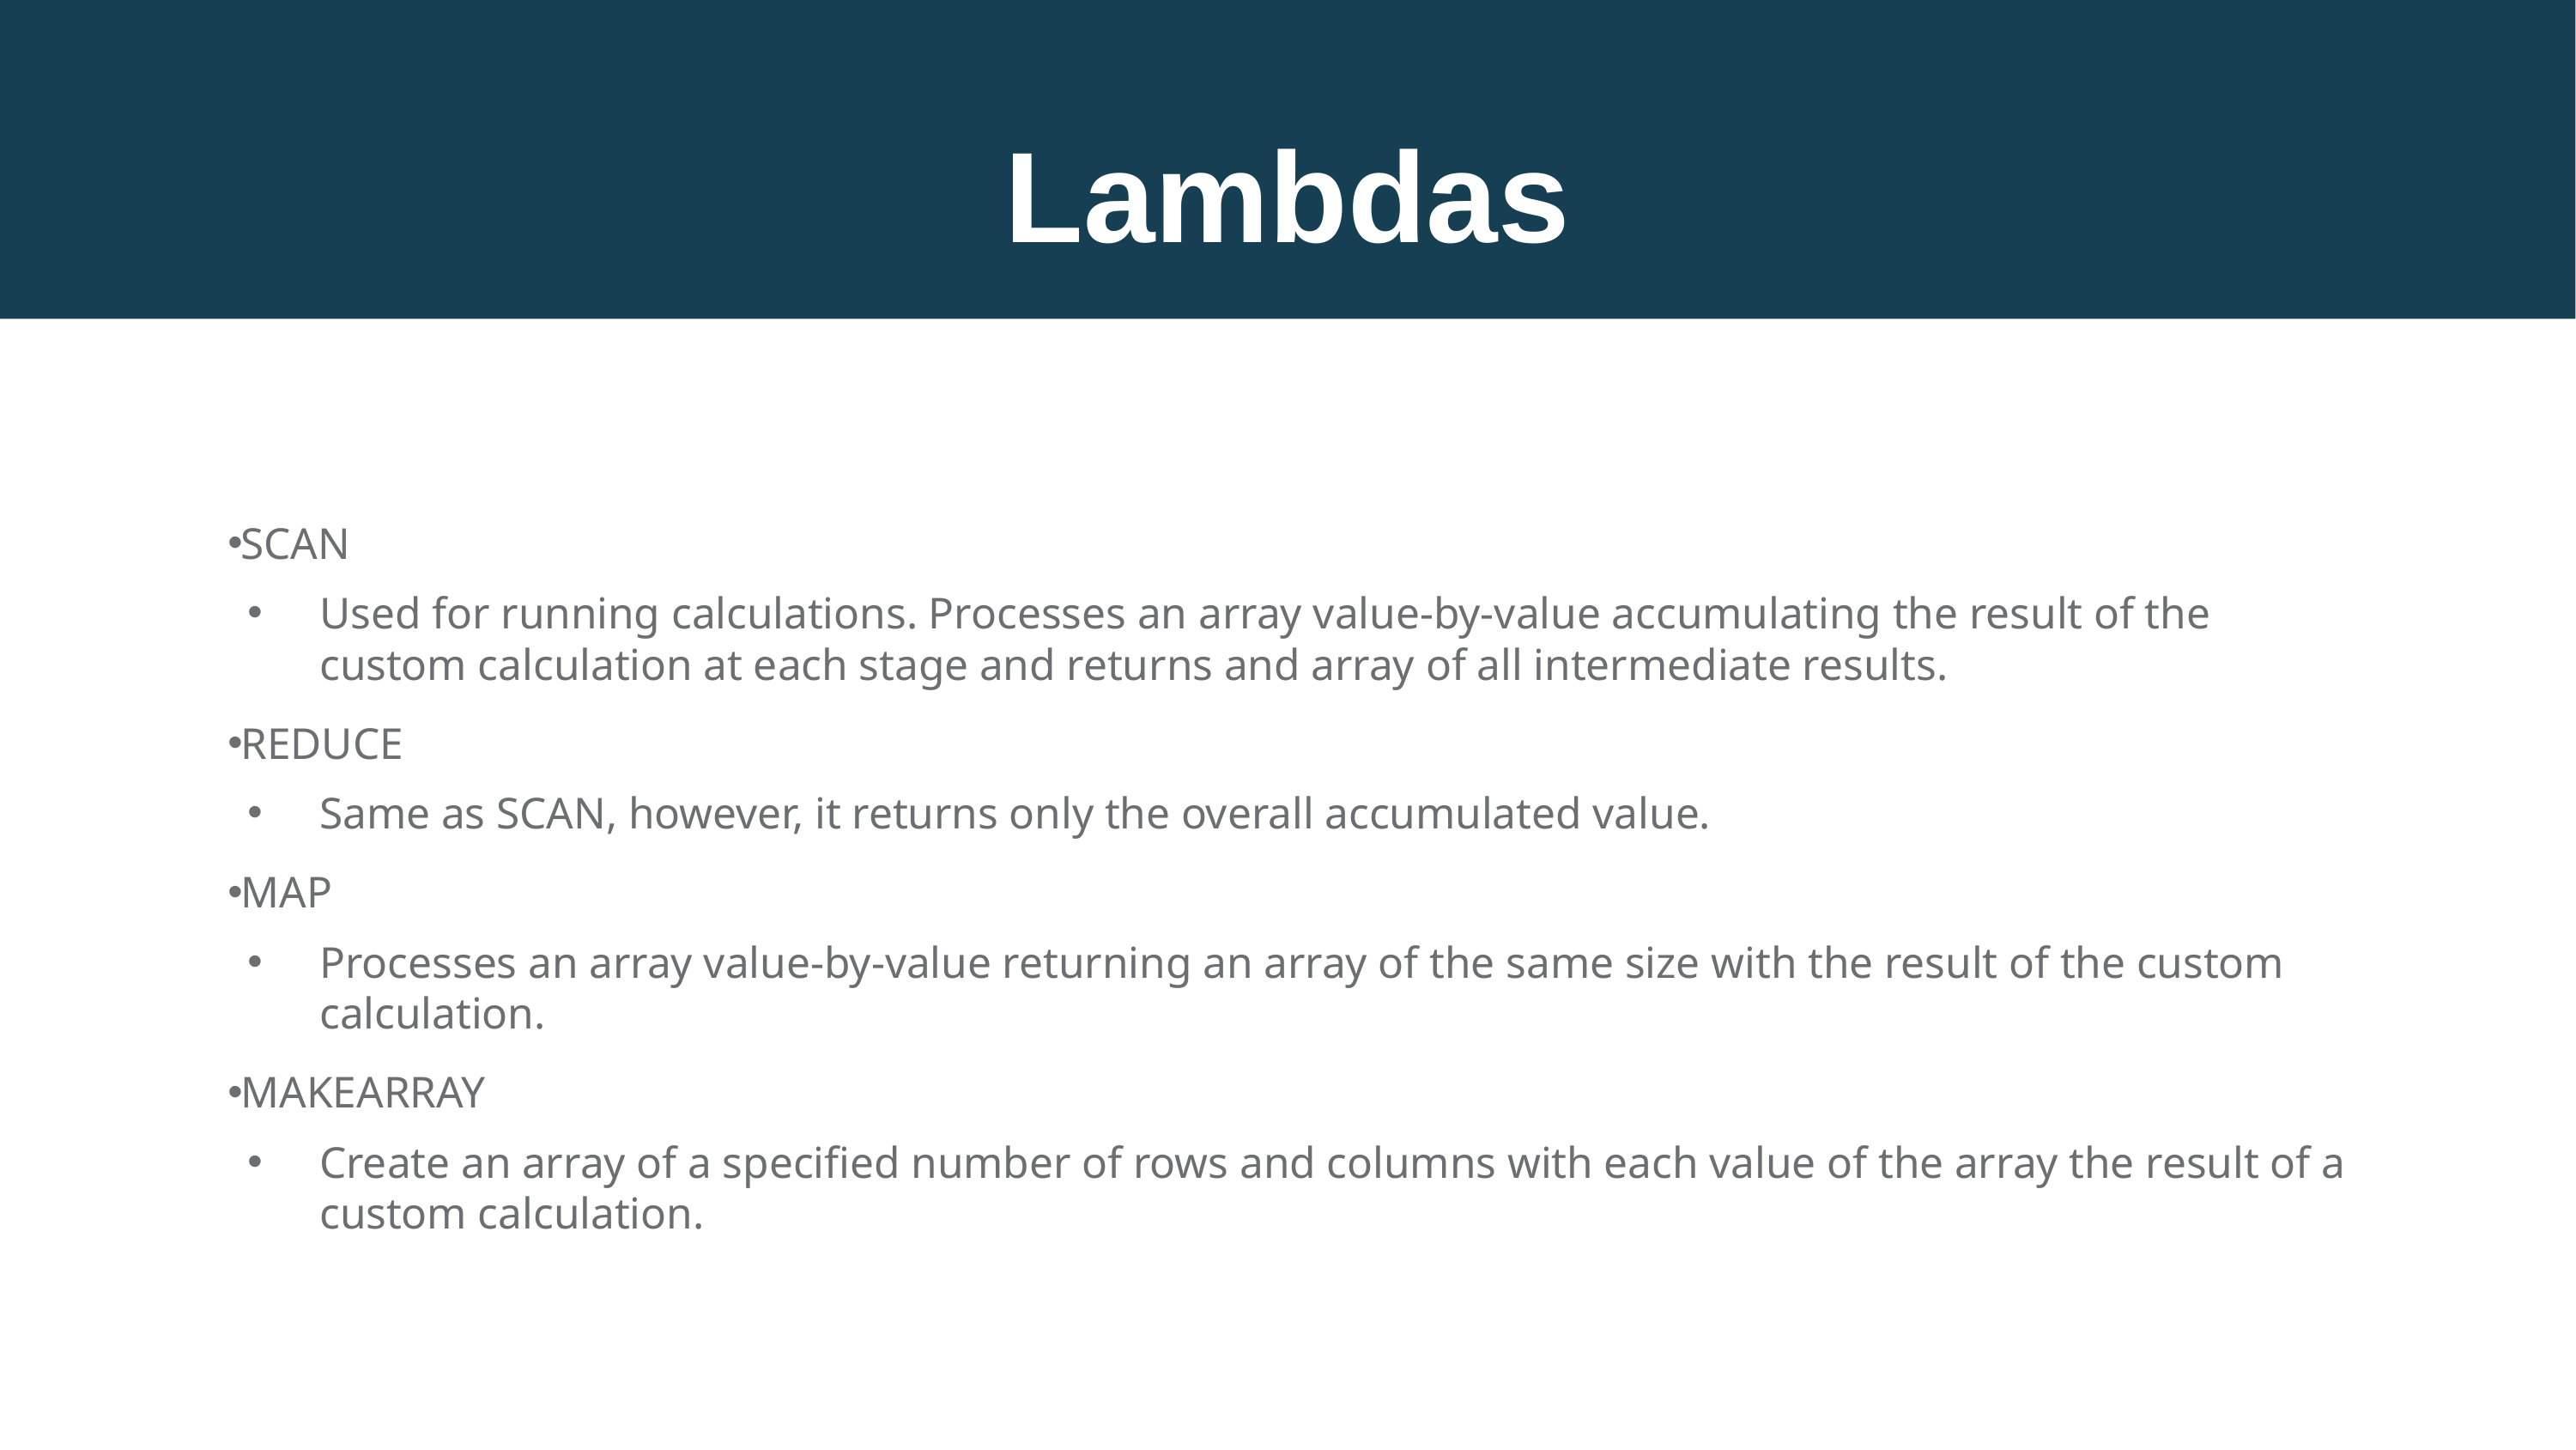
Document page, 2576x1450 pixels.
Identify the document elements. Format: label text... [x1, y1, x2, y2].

list SCAN Used for running calculations. Processes an array value-by-value accumulating the result of the custom calculation at each stage and returns and array of all intermediate results. REDUCE Same as SCAN, however, it returns only the overall accumulated value. MAP Processes an array value-by-value returning an array of the same size with the result of the custom calculation. MAKEARRAY Create an array of a specified number of rows and columns with each value of the array the result of a custom calculation. [177, 507, 2399, 1241]
title Lambdas [96, 65, 2480, 269]
